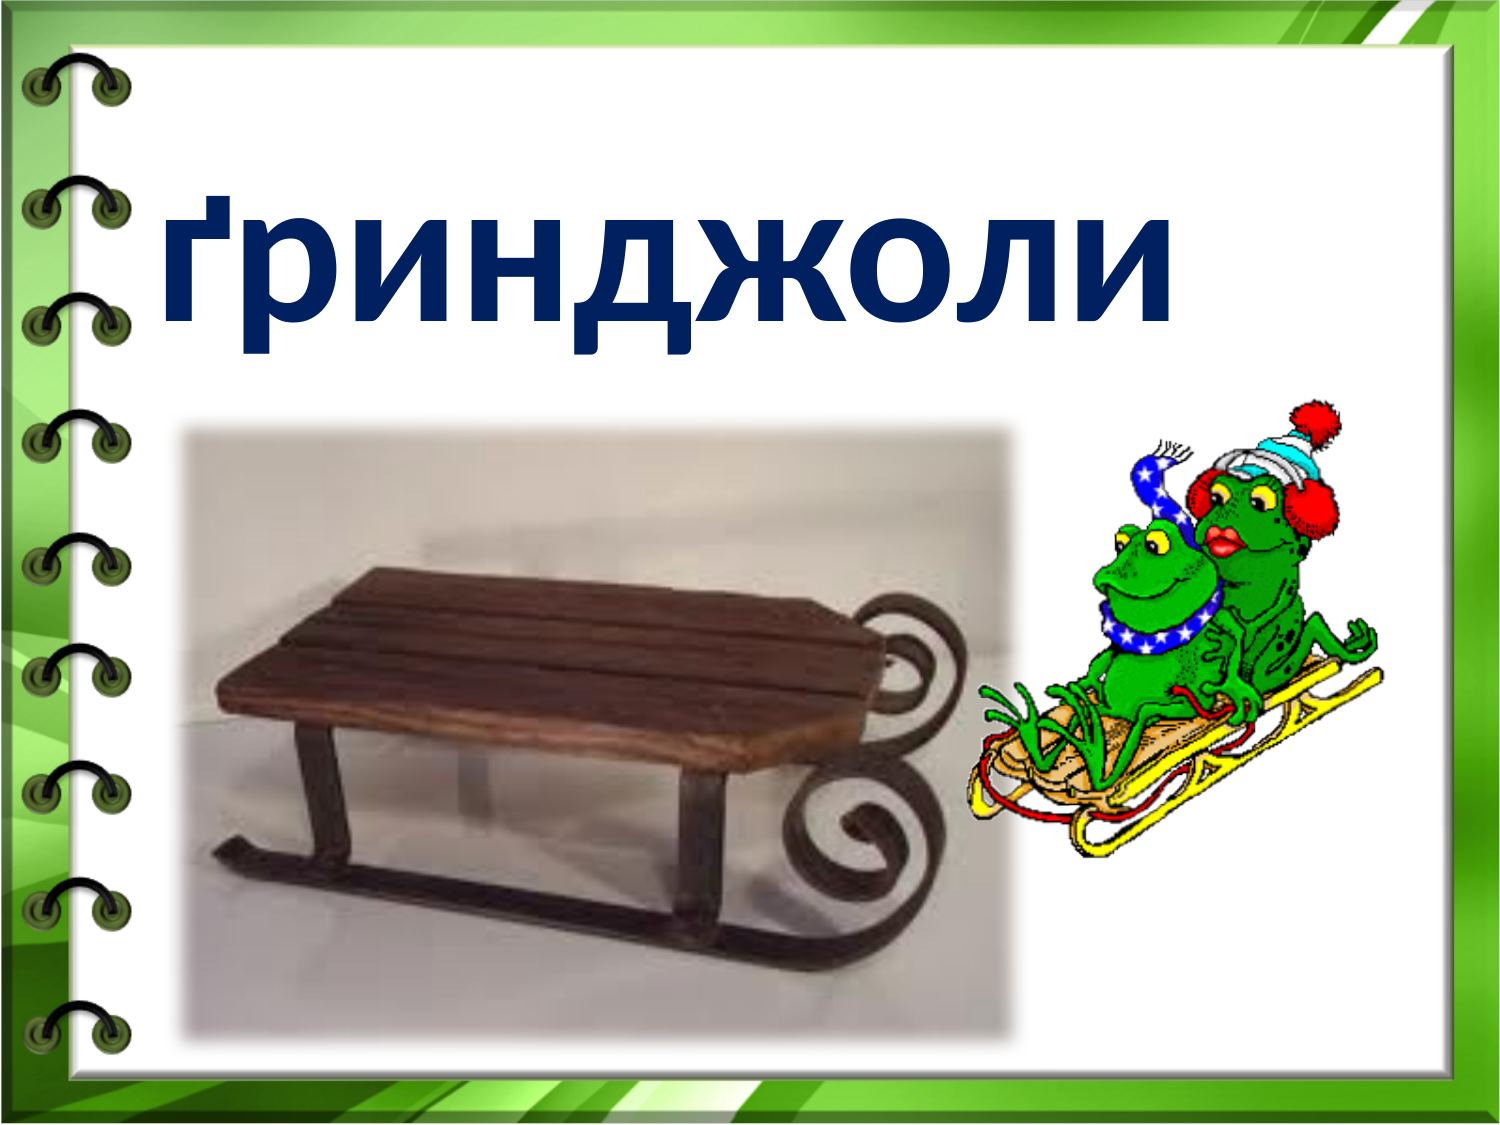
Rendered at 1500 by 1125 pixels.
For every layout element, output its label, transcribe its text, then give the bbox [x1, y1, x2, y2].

picture [0, 0, 1500, 1125]
text_box ґринджоли [140, 105, 1407, 371]
